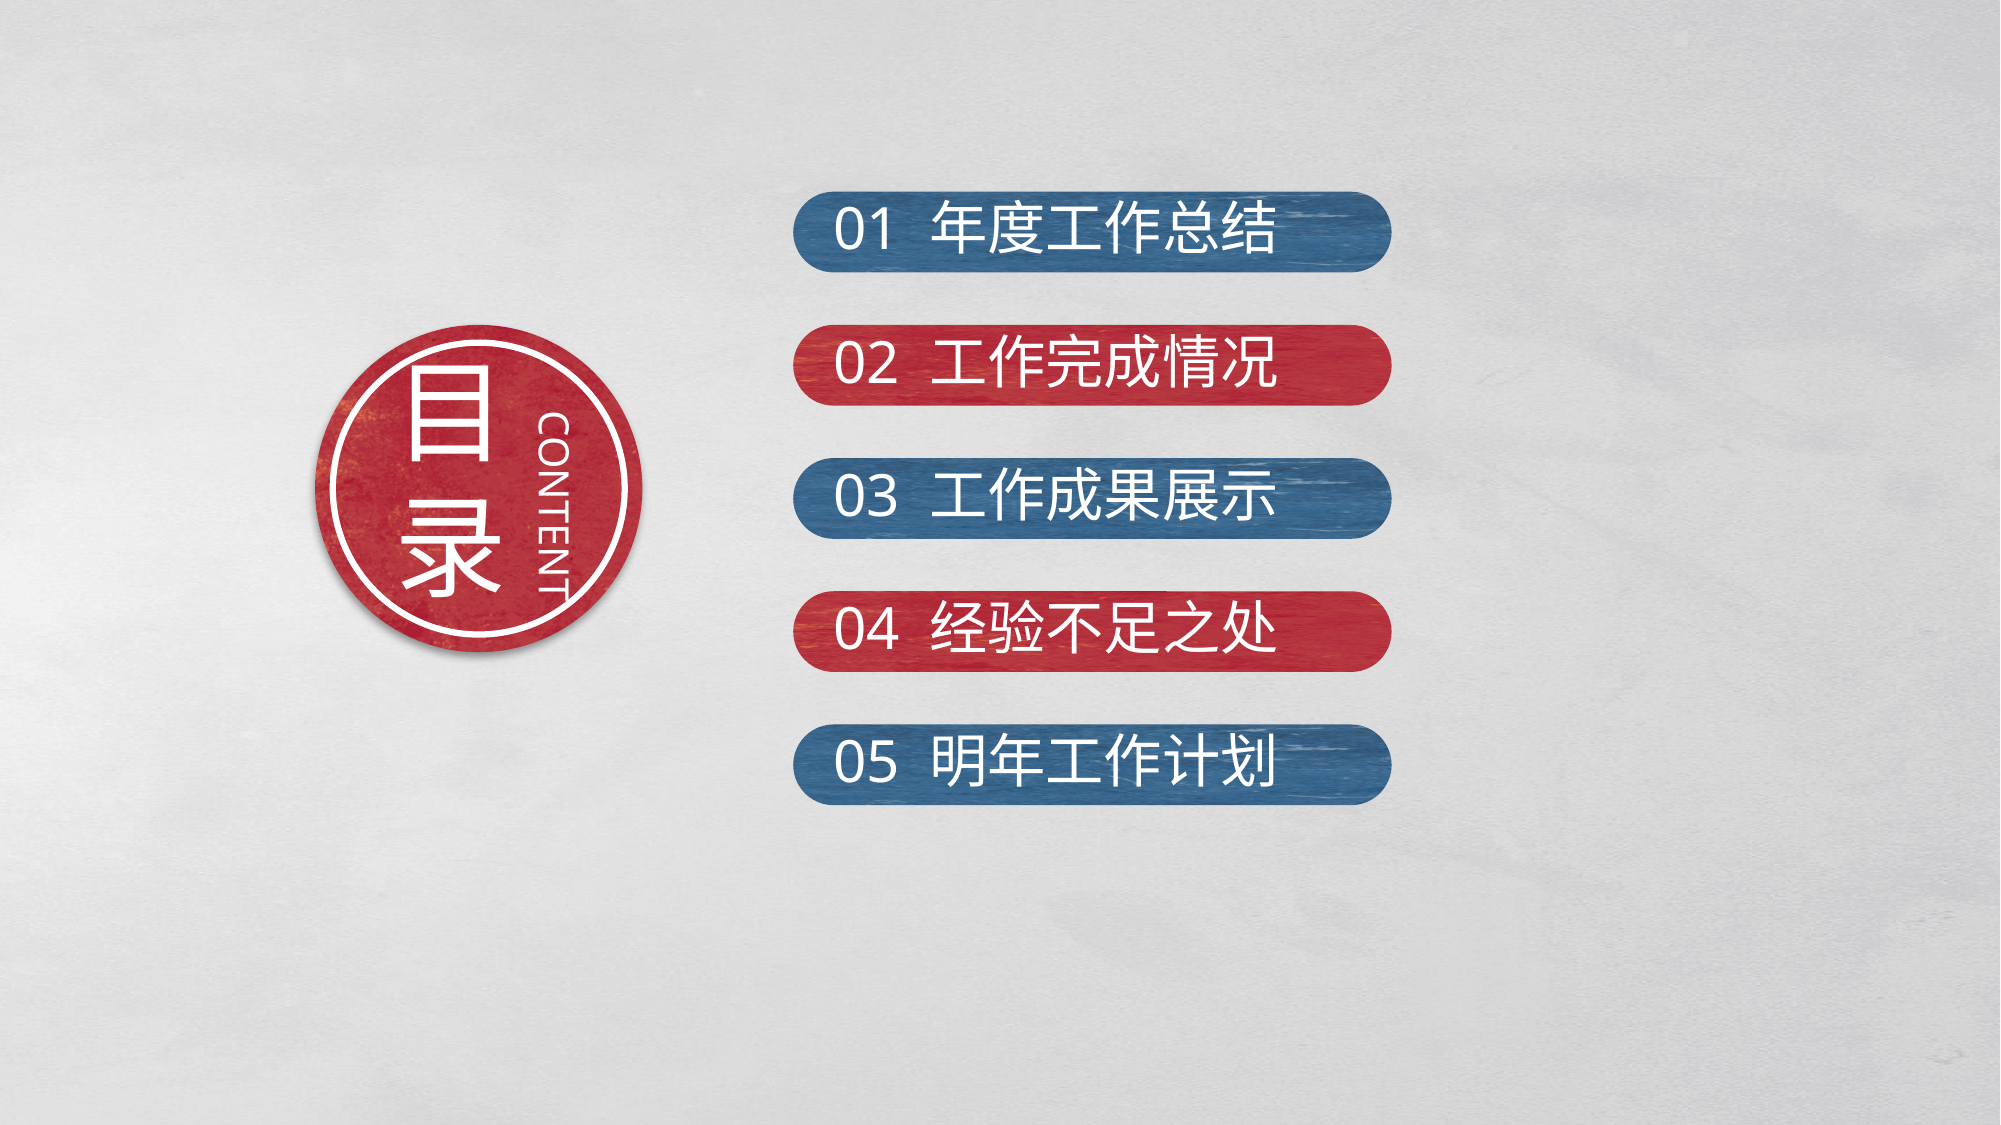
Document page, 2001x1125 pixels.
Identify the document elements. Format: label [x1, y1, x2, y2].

text_box [793, 583, 1459, 672]
text_box [793, 716, 1459, 806]
text_box [314, 324, 643, 653]
text_box [793, 317, 1459, 406]
text_box [793, 184, 1459, 273]
text_box [793, 450, 1459, 539]
picture [0, 0, 2001, 1125]
